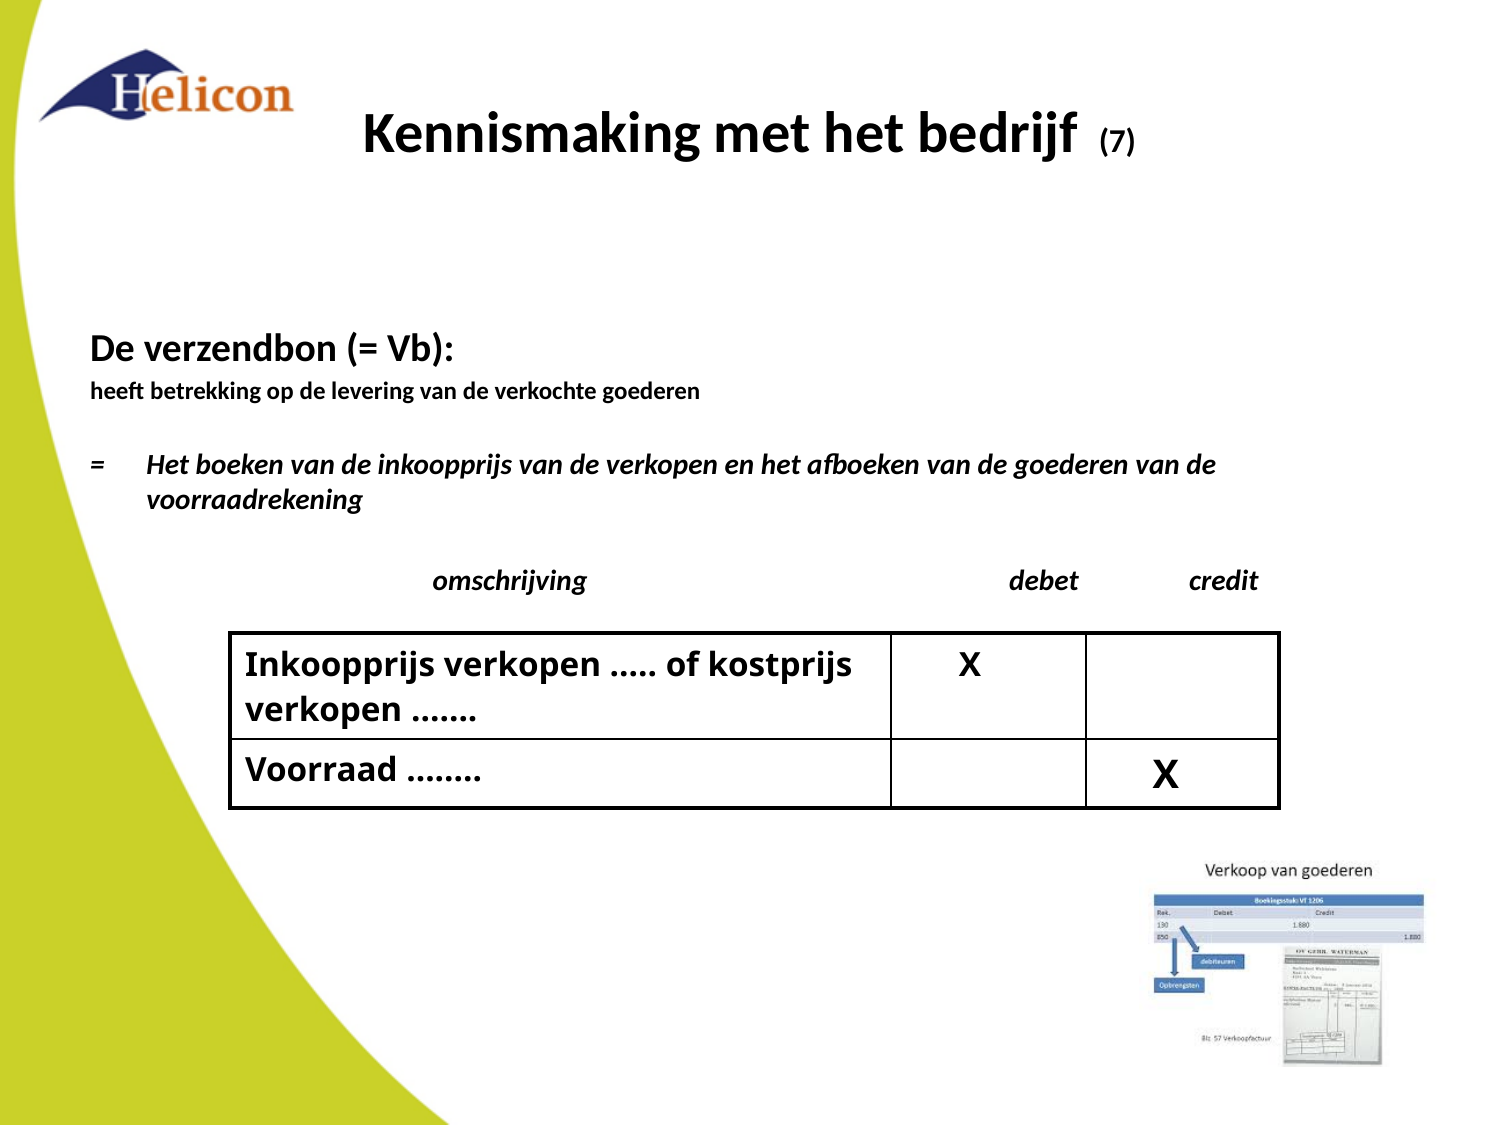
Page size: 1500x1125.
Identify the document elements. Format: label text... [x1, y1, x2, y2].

table_header [1087, 635, 1277, 738]
table_cell [892, 740, 1085, 806]
table_header Inkoopprijs verkopen ….. of kostprijs verkopen ……. [232, 635, 890, 738]
picture [0, 0, 1500, 1125]
list De verzendbon (= Vb): heeft betrekking op de levering van de verkochte goederen = Het boeken van de inkoopprijs van de verkopen en het afboeken van de goederen van de voorraadrekening omschrijving debet credit [75, 314, 1365, 990]
title Kennismaking met het bedrijf (7) [112, 22, 1388, 210]
table_cell X [1087, 740, 1277, 806]
table_header X [892, 635, 1085, 738]
table_cell Voorraad …….. [232, 740, 890, 806]
